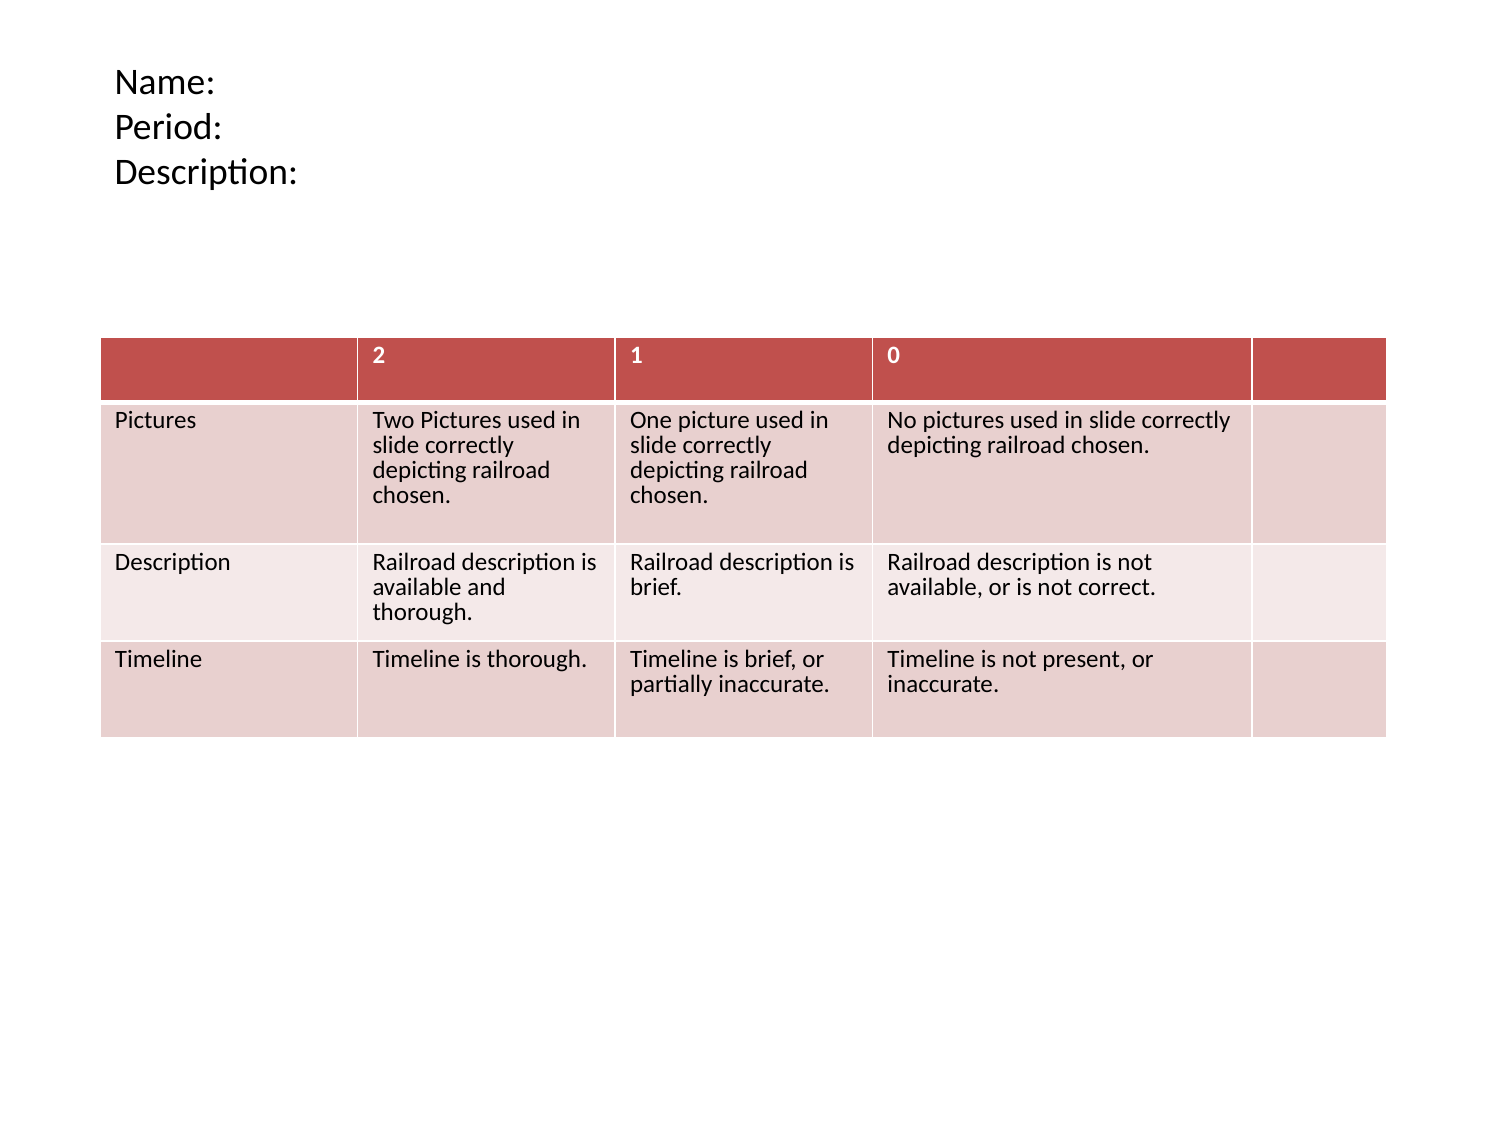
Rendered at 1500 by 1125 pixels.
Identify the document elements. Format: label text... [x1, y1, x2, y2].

text_box Name: Period: Description: [99, 49, 1388, 200]
table_cell Description [101, 545, 357, 640]
table_header 2 [358, 338, 614, 400]
table_cell Two Pictures used in slide correctly depicting railroad chosen. [358, 405, 614, 543]
table_cell Timeline is brief, or partially inaccurate. [616, 642, 872, 737]
table_header [101, 338, 357, 400]
table_cell Timeline [101, 642, 357, 737]
table_cell [1253, 545, 1386, 640]
table_cell Railroad description is brief. [616, 545, 872, 640]
table_cell Timeline is thorough. [358, 642, 614, 737]
table_cell Railroad description is not available, or is not correct. [873, 545, 1251, 640]
table_cell [1253, 642, 1386, 737]
table_cell [1253, 405, 1386, 543]
table_cell Timeline is not present, or inaccurate. [873, 642, 1251, 737]
table_header 1 [616, 338, 872, 400]
table_header [1253, 338, 1386, 400]
table_cell Pictures [101, 405, 357, 543]
table_cell No pictures used in slide correctly depicting railroad chosen. [873, 405, 1251, 543]
table_cell Railroad description is available and thorough. [358, 545, 614, 640]
table_header 0 [873, 338, 1251, 400]
table_cell One picture used in slide correctly depicting railroad chosen. [616, 405, 872, 543]
